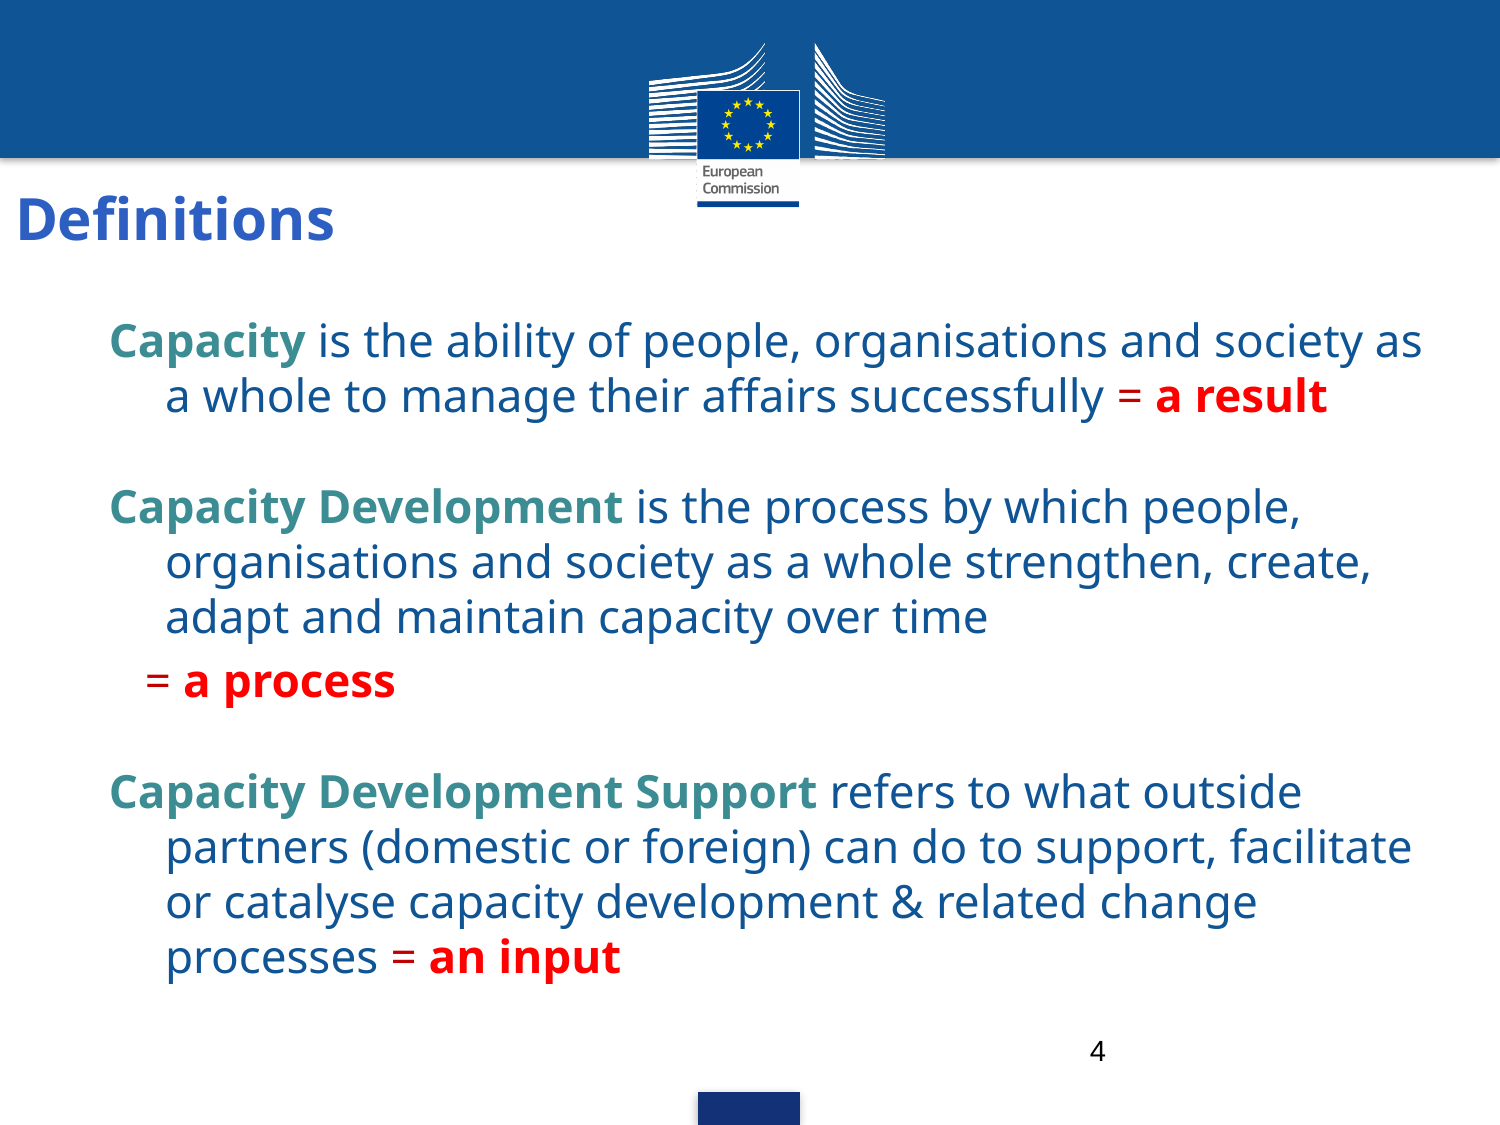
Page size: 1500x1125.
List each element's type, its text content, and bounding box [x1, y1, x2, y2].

slide_number 4 [1074, 1024, 1425, 1103]
list Capacity is the ability of people, organisations and society as a whole to manage their affairs successfully = a result Capacity Development is the process by which people, organisations and society as a whole strengthen, create, adapt and maintain capacity over time = a process Capacity Development Support refers to what outside partners (domestic or foreign) can do to support, facilitate or catalyse capacity development & related change processes = an input [93, 304, 1444, 953]
title Definitions [0, 140, 1350, 295]
picture [649, 42, 885, 140]
